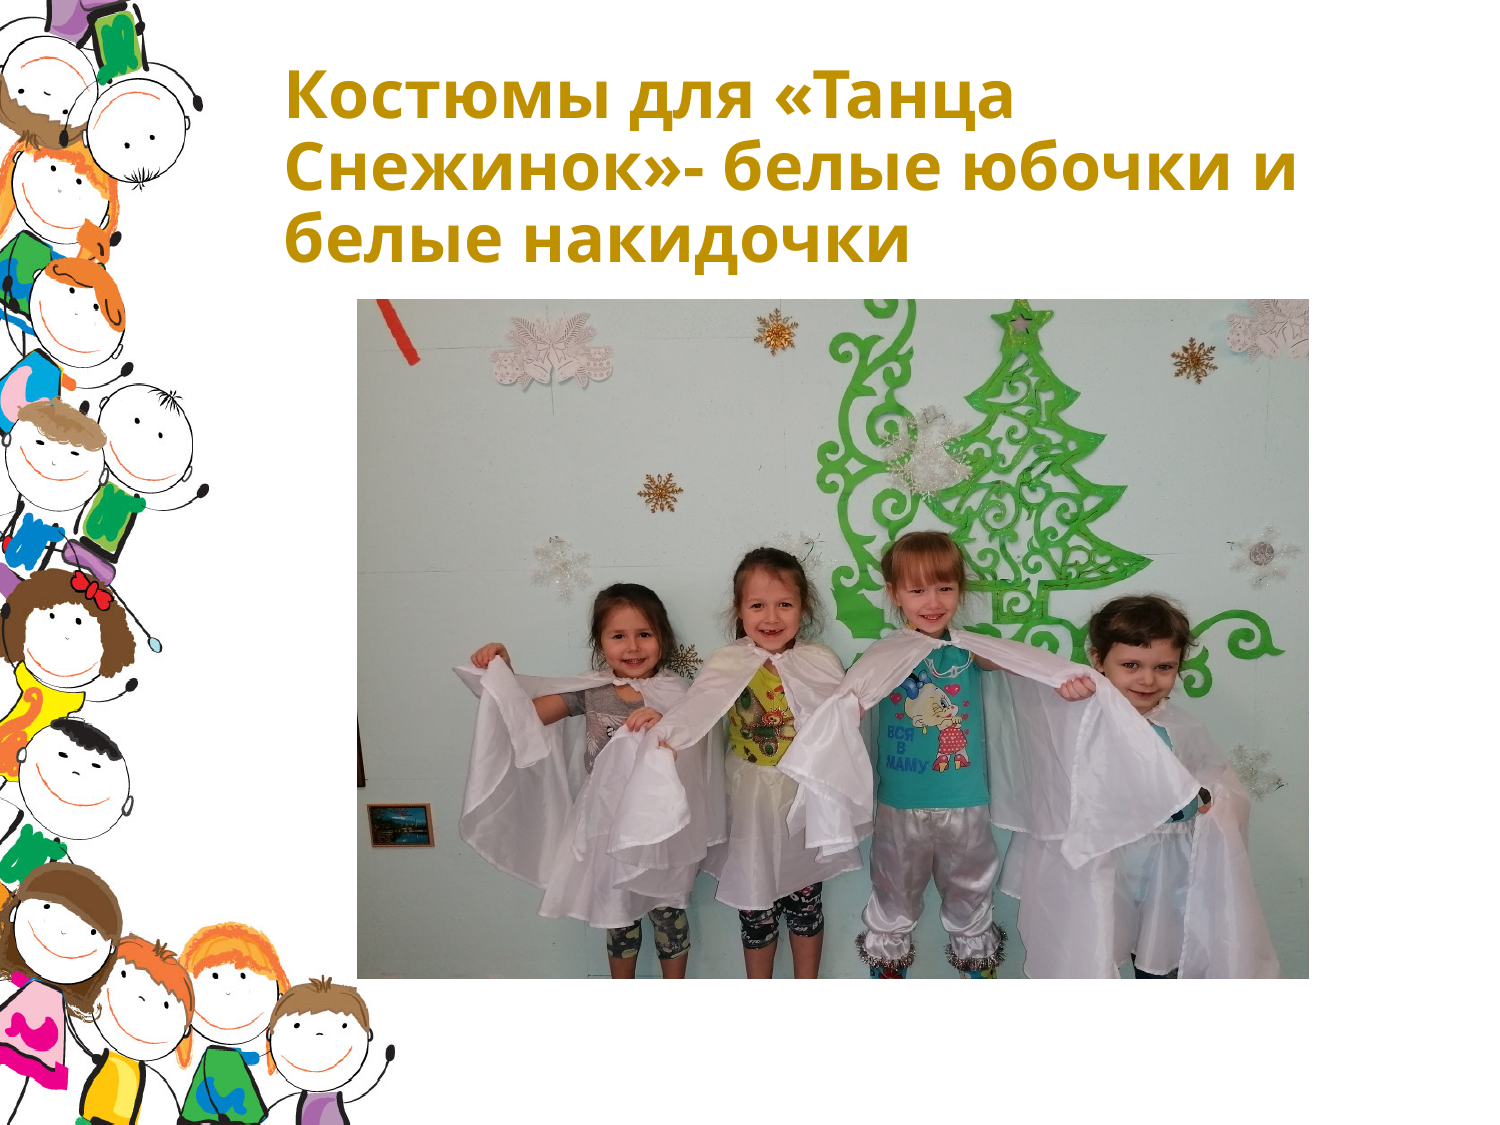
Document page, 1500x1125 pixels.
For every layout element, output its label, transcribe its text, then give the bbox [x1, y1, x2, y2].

picture [0, 262, 10, 274]
title Костюмы для «Танца Снежинок»- белые юбочки и белые накидочки [268, 59, 1397, 278]
picture [0, 0, 1500, 1125]
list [356, 299, 1309, 979]
